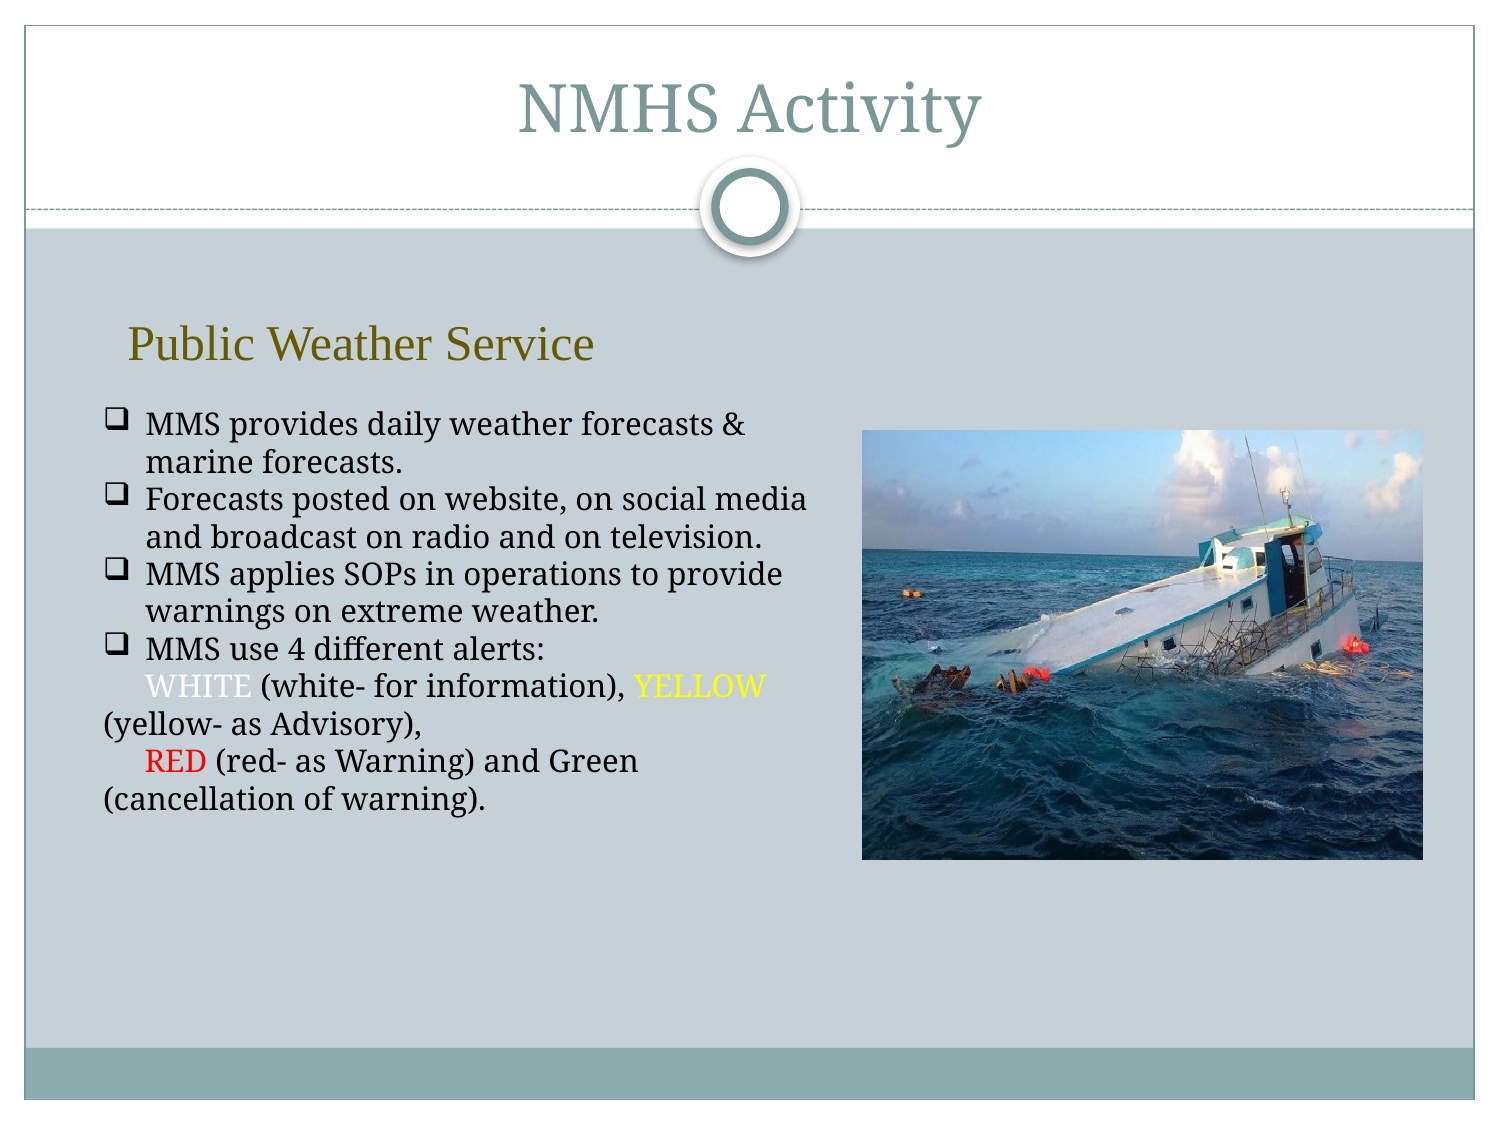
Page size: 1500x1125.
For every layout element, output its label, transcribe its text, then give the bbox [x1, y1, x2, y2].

title NMHS Activity [0, 54, 1500, 153]
list Public Weather Service [112, 302, 1388, 988]
text_box MMS provides daily weather forecasts & marine forecasts. Forecasts posted on website, on social media and broadcast on radio and on television. MMS applies SOPs in operations to provide warnings on extreme weather. MMS use 4 different alerts: WHITE (white- for information), YELLOW (yellow- as Advisory), RED (red- as Warning) and Green (cancellation of warning). [88, 397, 839, 824]
picture [862, 430, 1423, 860]
